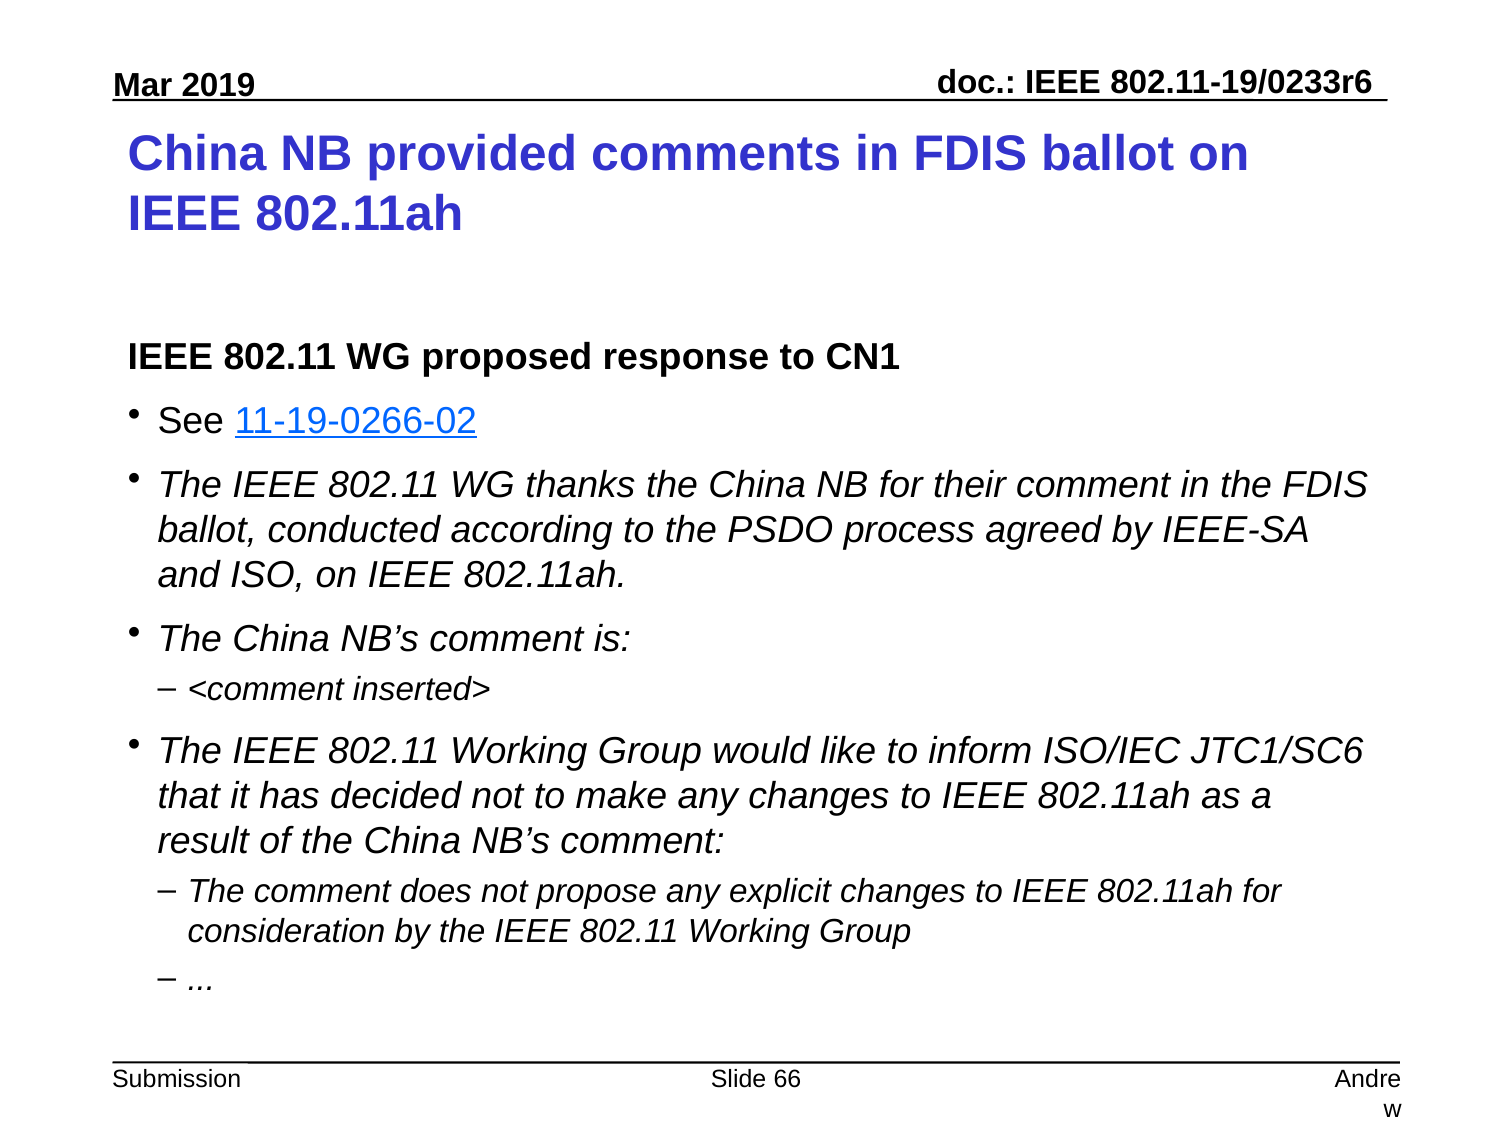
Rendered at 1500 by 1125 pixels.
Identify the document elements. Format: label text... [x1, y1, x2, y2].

footer Andrew Myles, Cisco [1320, 1061, 1402, 1093]
title China NB provided comments in FDIS ballot on IEEE 802.11ah [112, 112, 1388, 288]
slide_number Slide 66 [709, 1061, 803, 1093]
list IEEE 802.11 WG proposed response to CN1 See 11-19-0266-02 The IEEE 802.11 WG thanks the China NB for their comment in the FDIS ballot, conducted according to the PSDO process agreed by IEEE-SA and ISO, on IEEE 802.11ah. The China NB’s comment is: <comment inserted> The IEEE 802.11 Working Group would like to inform ISO/IEC JTC1/SC6 that it has decided not to make any changes to IEEE 802.11ah as a result of the China NB’s comment: The comment does not propose any explicit changes to IEEE 802.11ah for consideration by the IEEE 802.11 Working Group ... [112, 324, 1388, 1000]
